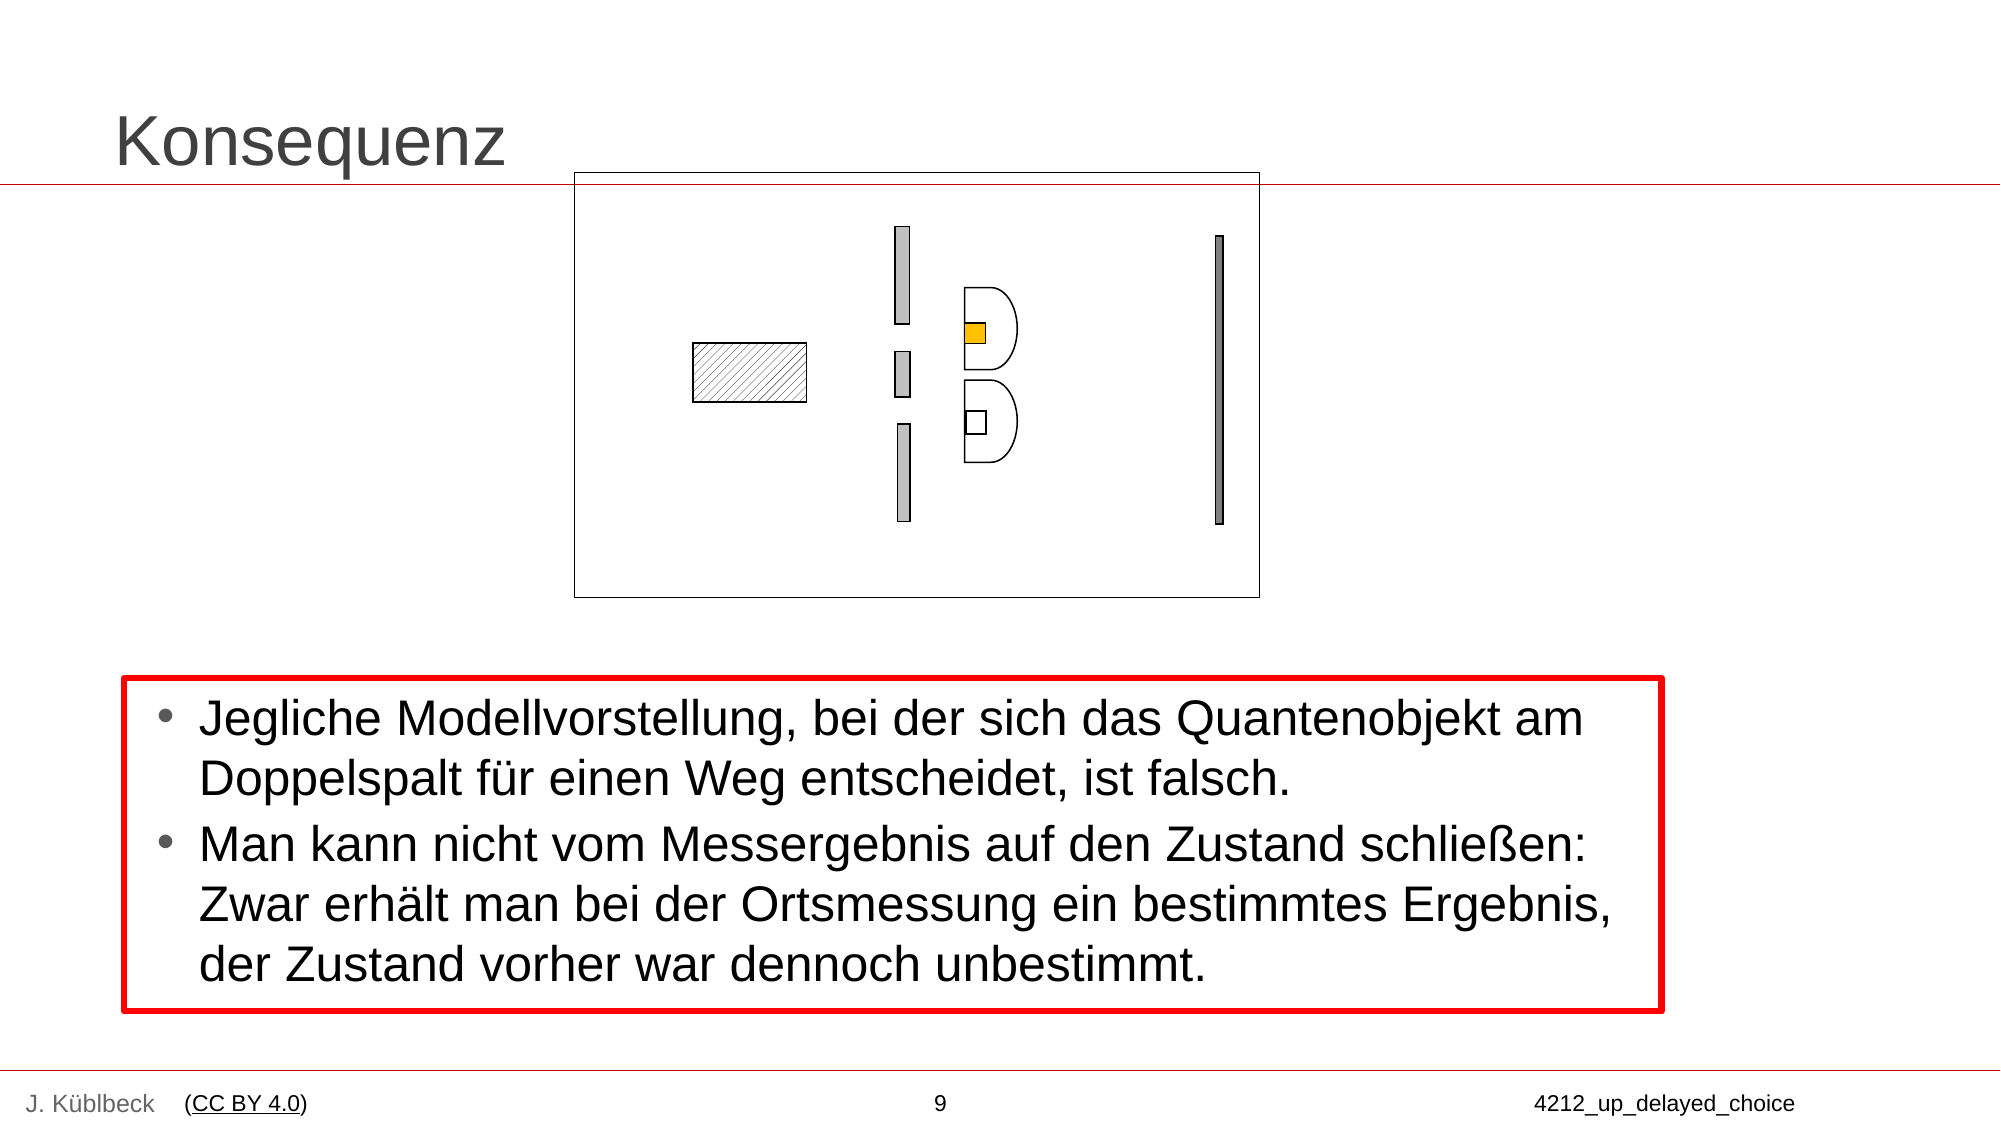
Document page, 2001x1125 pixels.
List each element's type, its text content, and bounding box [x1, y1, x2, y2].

title Konsequenz [99, 90, 1900, 185]
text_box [574, 172, 1261, 599]
list Jegliche Modellvorstellung, bei der sich das Quantenobjekt am Doppelspalt für einen Weg entscheidet, ist falsch. Man kann nicht vom Messergebnis auf den Zustand schließen: Zwar erhält man bei der Ortsmessung ein bestimmtes Ergebnis, der Zustand vorher war dennoch unbestimmt. [124, 677, 1662, 1012]
